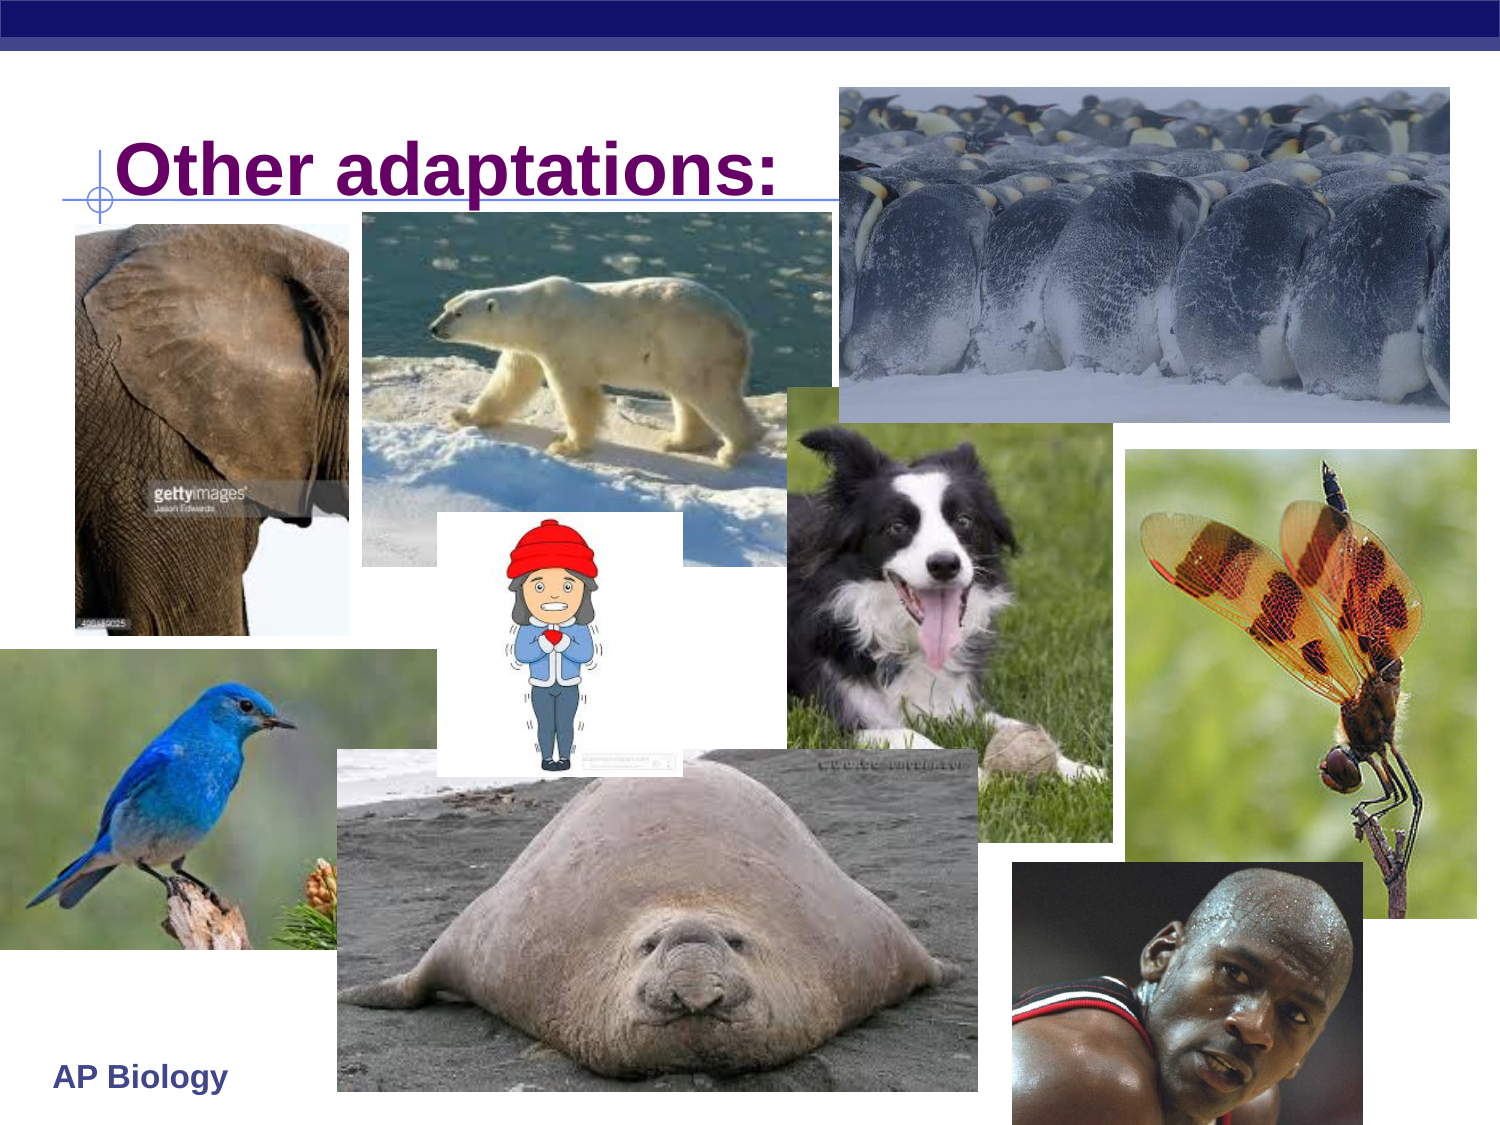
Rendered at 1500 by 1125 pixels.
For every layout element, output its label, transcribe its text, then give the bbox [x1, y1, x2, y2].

title Other adaptations: [99, 112, 834, 238]
picture [1012, 449, 1477, 1125]
picture [74, 224, 349, 636]
picture [0, 87, 1451, 1092]
